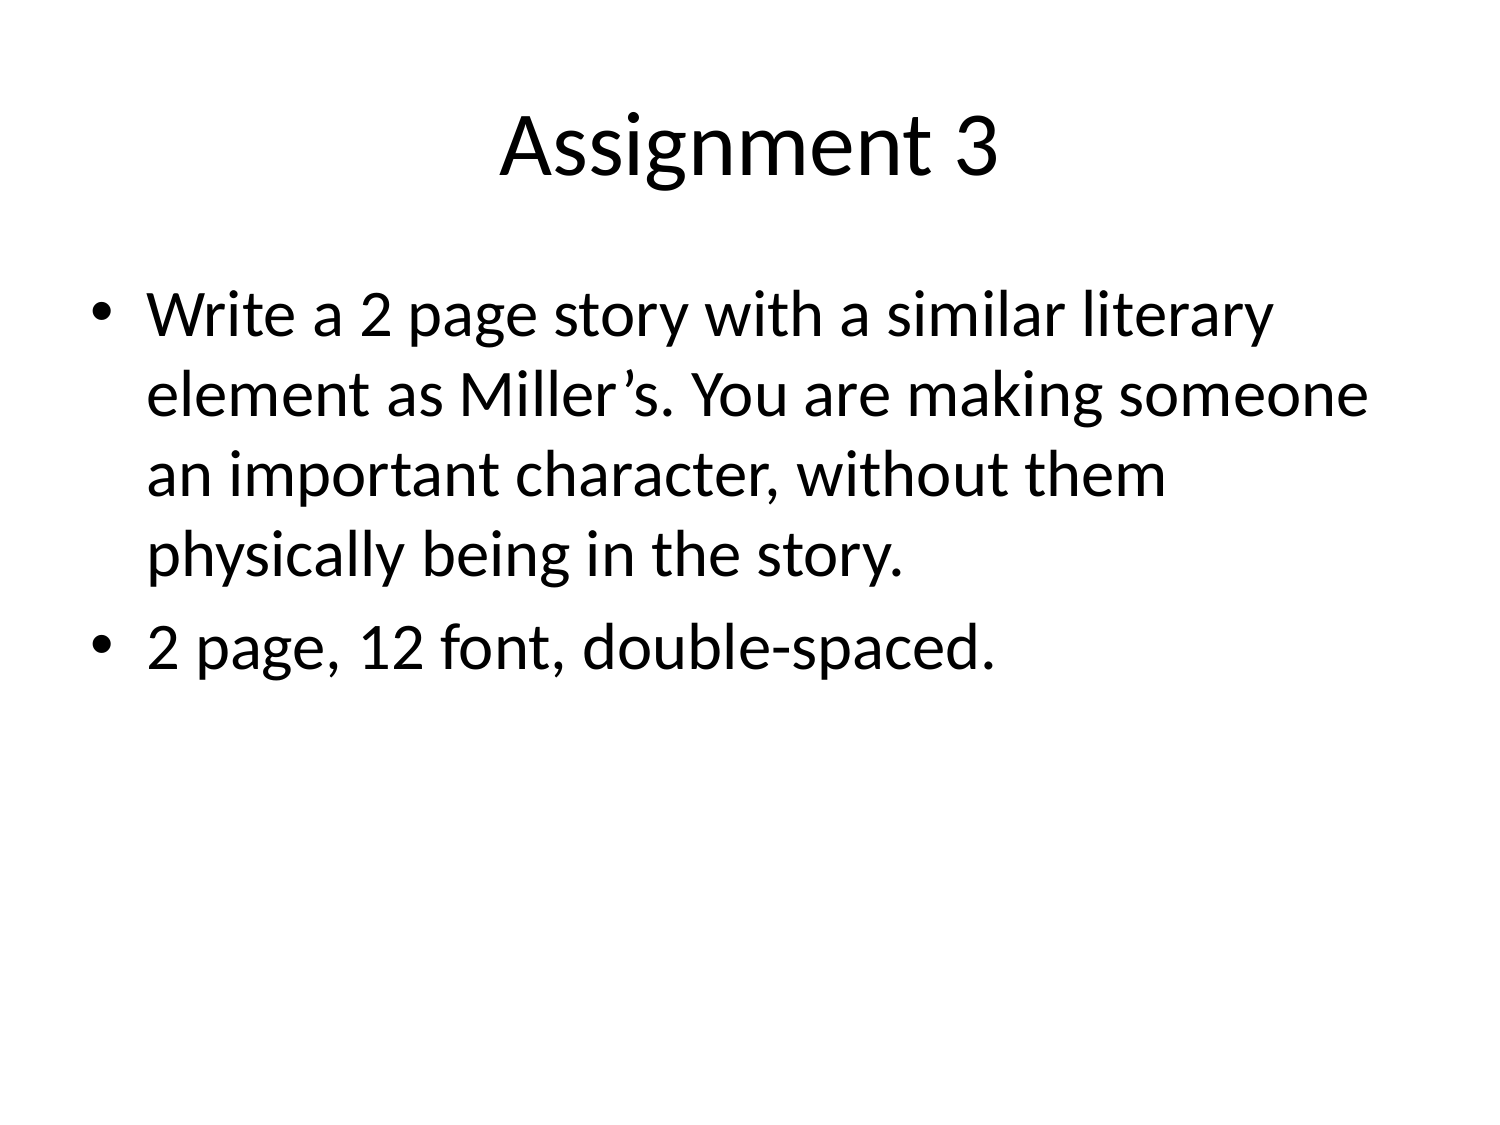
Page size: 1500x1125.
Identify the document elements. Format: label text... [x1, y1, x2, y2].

list Write a 2 page story with a similar literary element as Miller’s. You are making someone an important character, without them physically being in the story. 2 page, 12 font, double-spaced. [75, 262, 1425, 1005]
title Assignment 3 [75, 45, 1425, 233]
